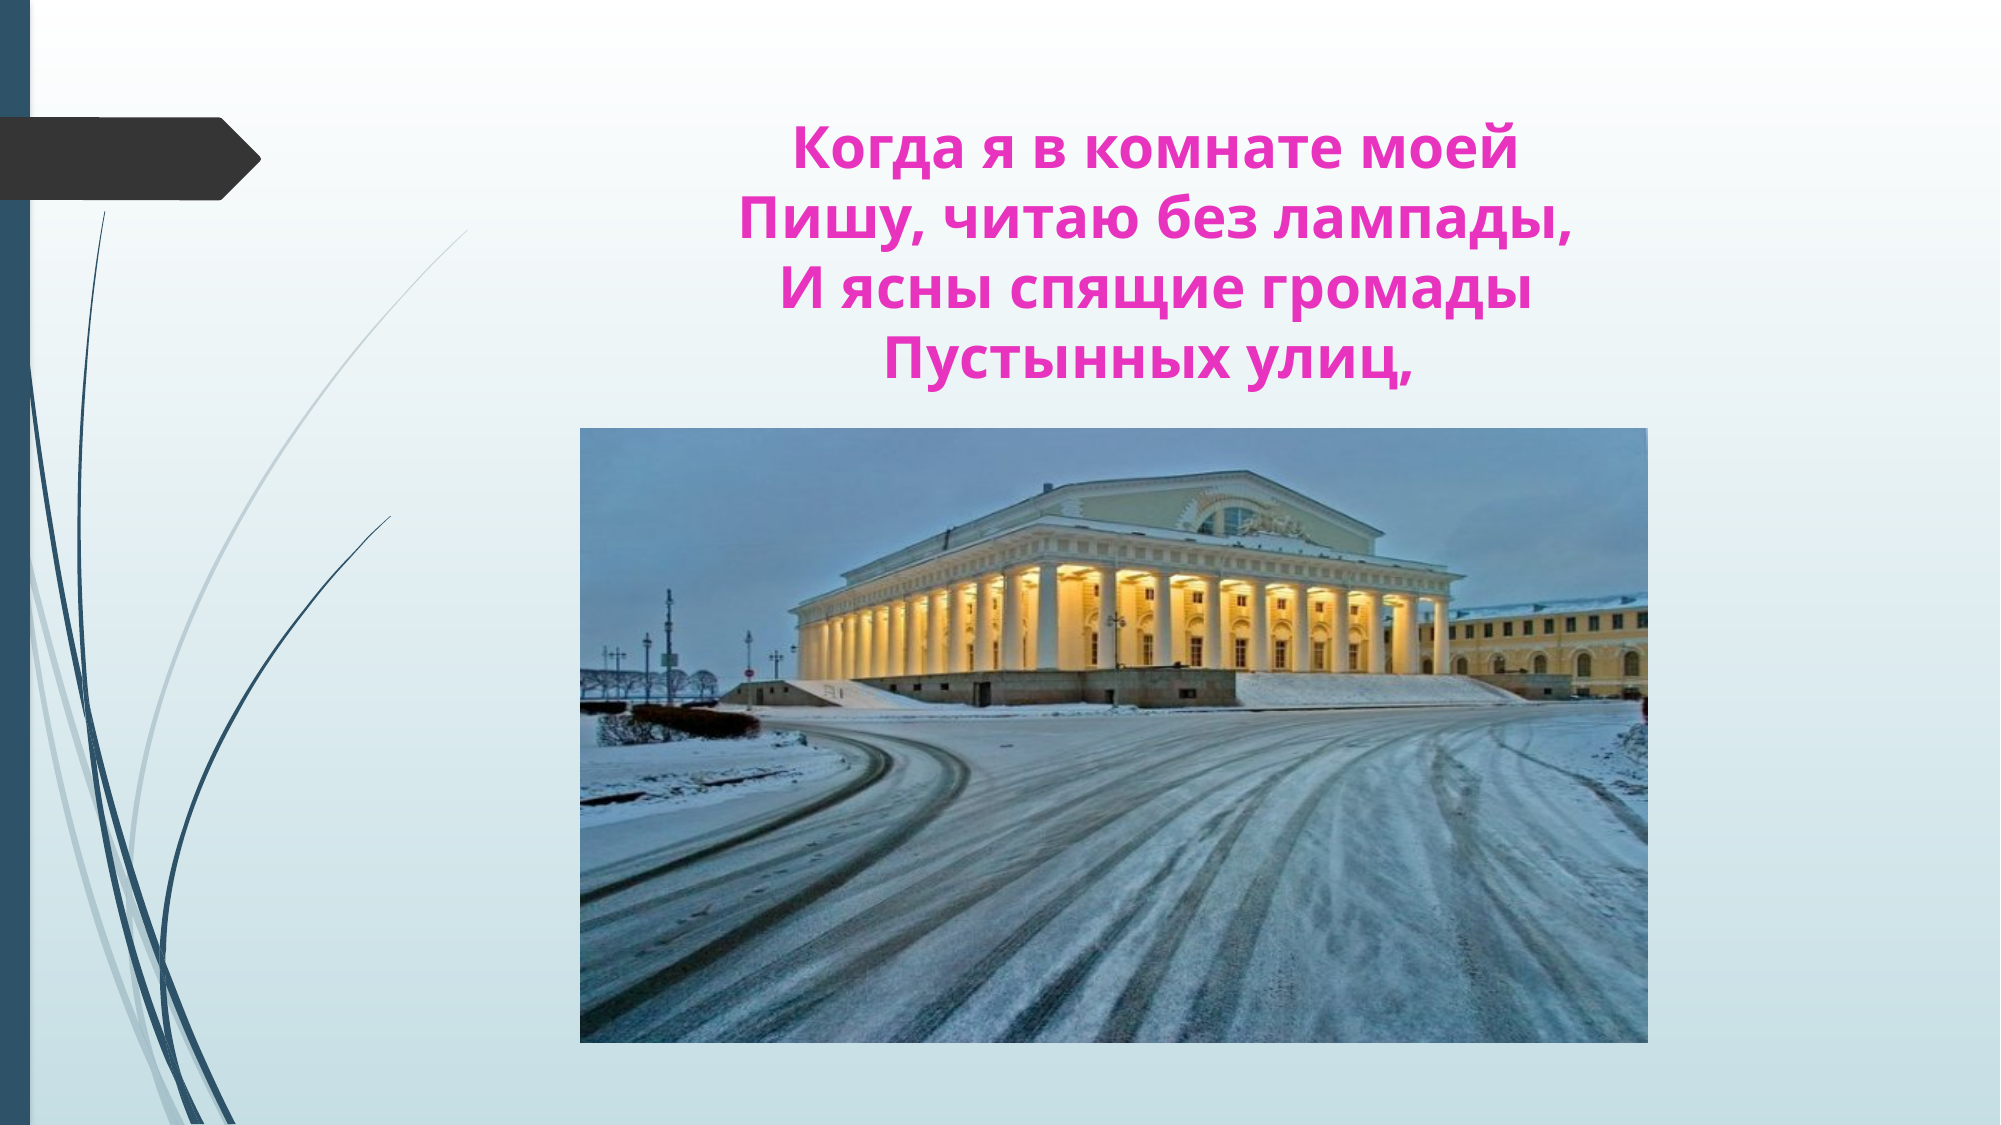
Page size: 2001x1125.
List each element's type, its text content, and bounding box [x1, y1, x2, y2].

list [580, 428, 1649, 1043]
title Когда я в комнате моей Пишу, читаю без лампады, И ясны спящие громады Пустынных улиц, [425, 102, 1888, 389]
